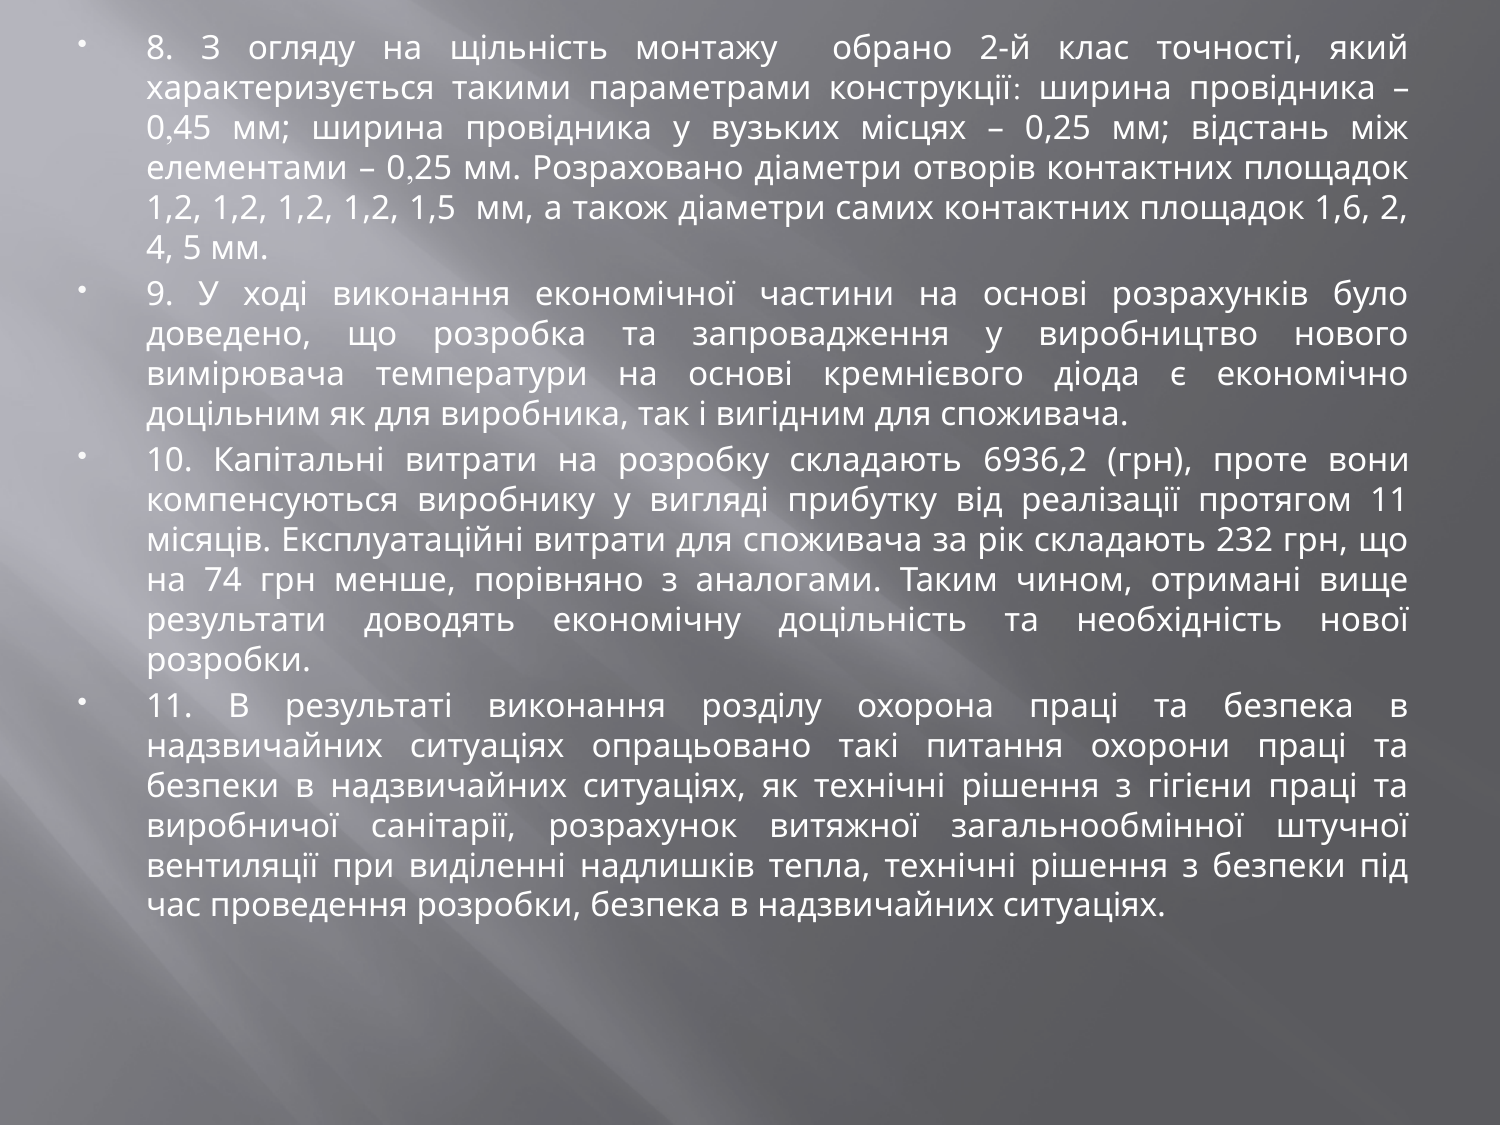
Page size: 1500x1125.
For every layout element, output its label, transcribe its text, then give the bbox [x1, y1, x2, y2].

list 8. З огляду на щільність монтажу обрано 2-й клас точності, який характеризується такими параметрами конструкції ширина провідника – 045 мм; ширина провідника у вузьких місцях – 0,25 мм; відстань між елементами – 025 мм. Розраховано діаметри отворів контактних площадок 1,2, 1,2, 1,2, 1,2, 1,5 мм, а також діаметри самих контактних площадок 1,6, 2, 4, 5 мм. 9. У ході виконання економічної частини на основі розрахунків було доведено, що розробка та запровадження у виробництво нового вимірювача температури на основі кремнієвого діода є економічно доцільним як для виробника, так і вигідним для споживача. 10. Капітальні витрати на розробку складають 6936,2 (грн), проте вони компенсуються виробнику у вигляді прибутку від реалізації протягом 11 місяців. Експлуатаційні витрати для споживача за рік складають 232 грн, що на 74 грн менше, порівняно з аналогами. Таким чином, отримані вище результати доводять економічну доцільність та необхідність нової розробки. 11. В результаті виконання розділу охорона праці та безпека в надзвичайних ситуаціях опрацьовано такі питання охорони праці та безпеки в надзвичайних ситуаціях, як технічні рішення з гігієни праці та виробничої санітарії, розрахунок витяжної загальнообмінної штучної вентиляції при виділенні надлишків тепла, технічні рішення з безпеки під час проведення розробки, безпека в надзвичайних ситуаціях. [41, 19, 1425, 1035]
